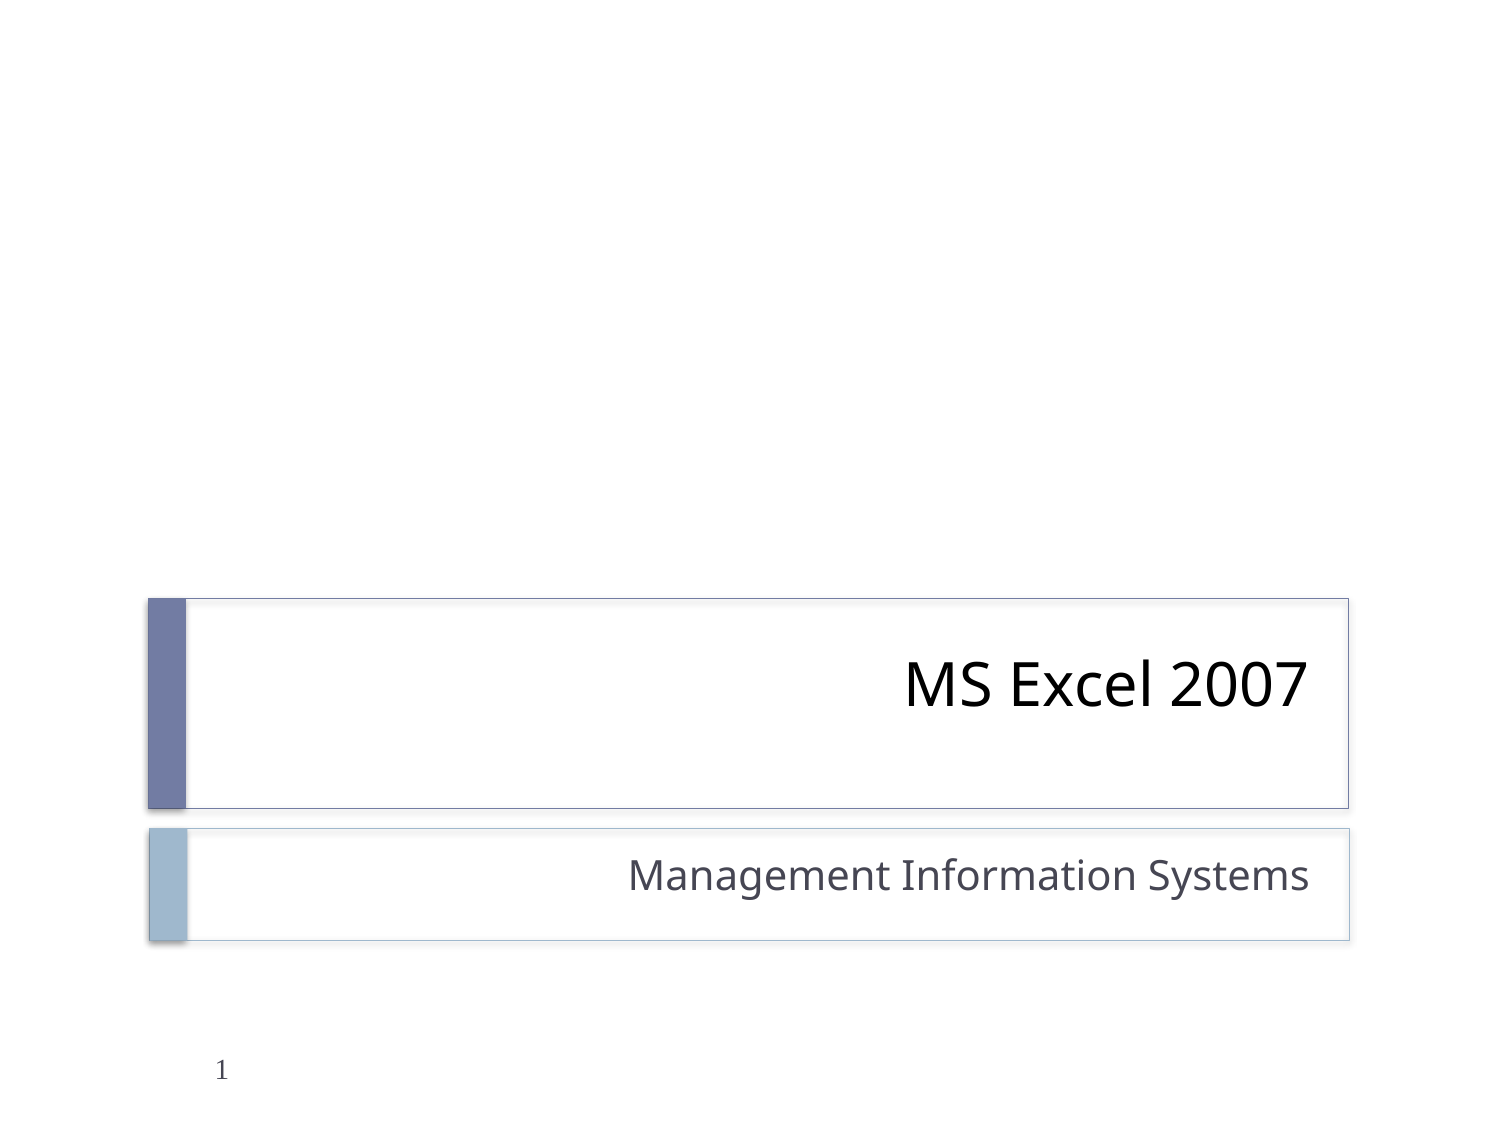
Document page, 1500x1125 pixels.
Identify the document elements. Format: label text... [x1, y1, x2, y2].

title MS Excel 2007 [199, 637, 1326, 801]
subtitle Management Information Systems [199, 840, 1326, 929]
slide_number 1 [199, 1042, 400, 1103]
